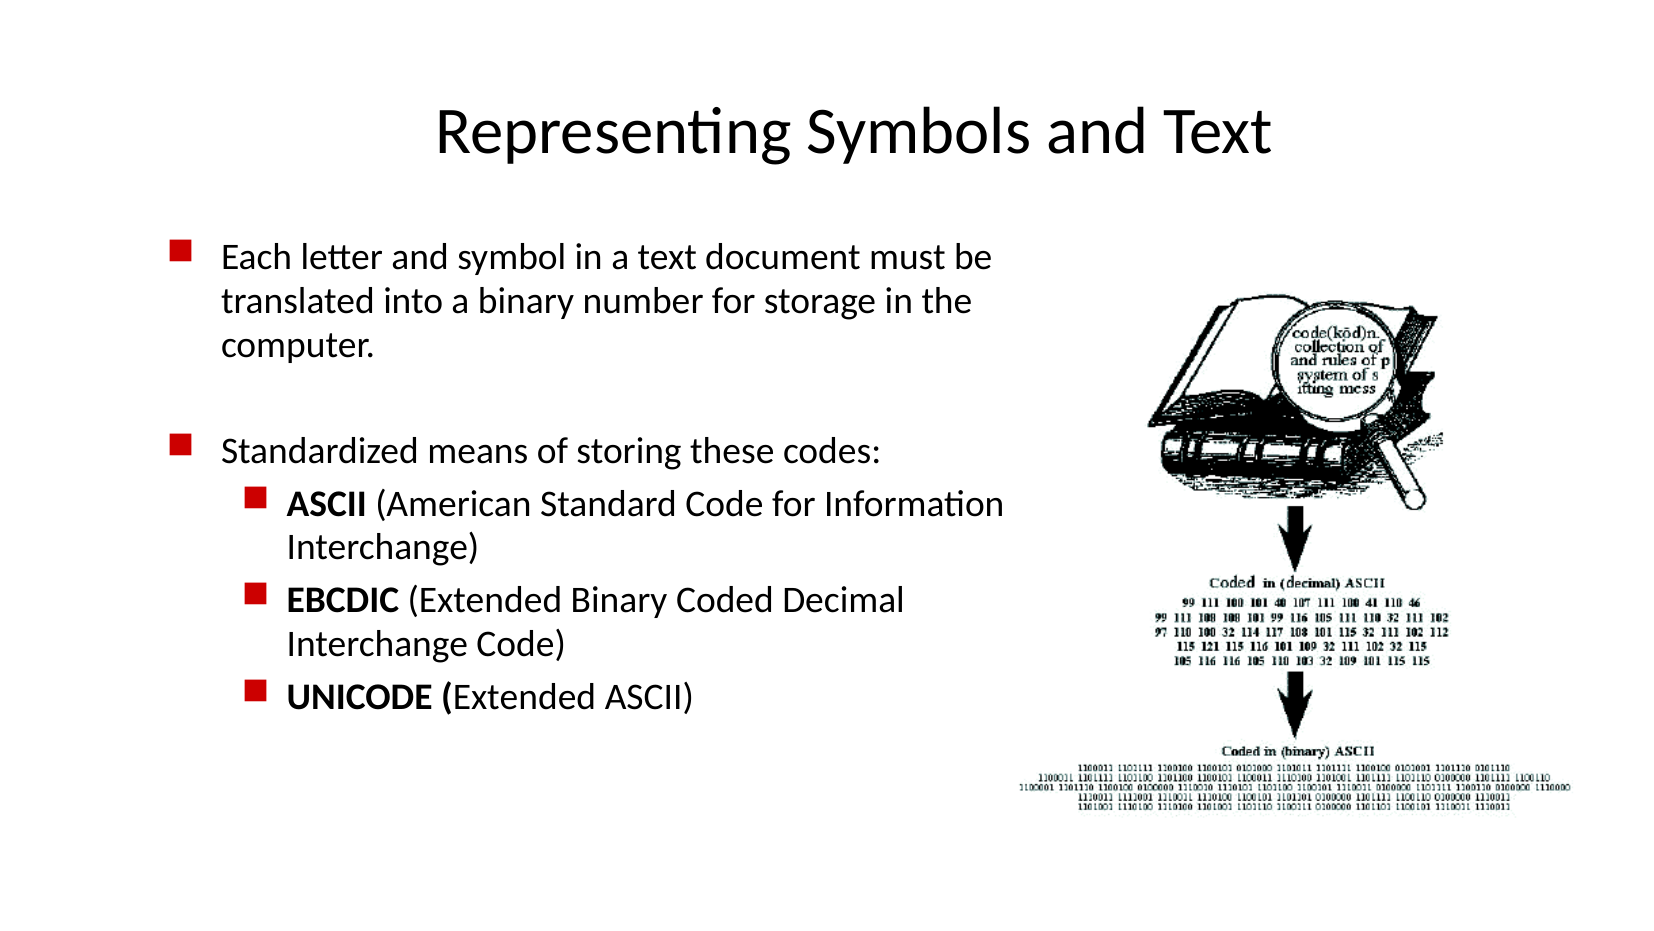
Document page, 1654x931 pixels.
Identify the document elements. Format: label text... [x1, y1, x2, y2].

list Each letter and symbol in a text document must be translated into a binary number for storage in the computer. Standardized means of storing these codes: ASCII (American Standard Code for Information Interchange)‏ EBCDIC (Extended Binary Coded Decimal Interchange Code)‏ UNICODE (Extended ASCII)‏ [151, 227, 1064, 817]
picture [1012, 289, 1580, 823]
title Representing Symbols and Text [151, 51, 1557, 166]
